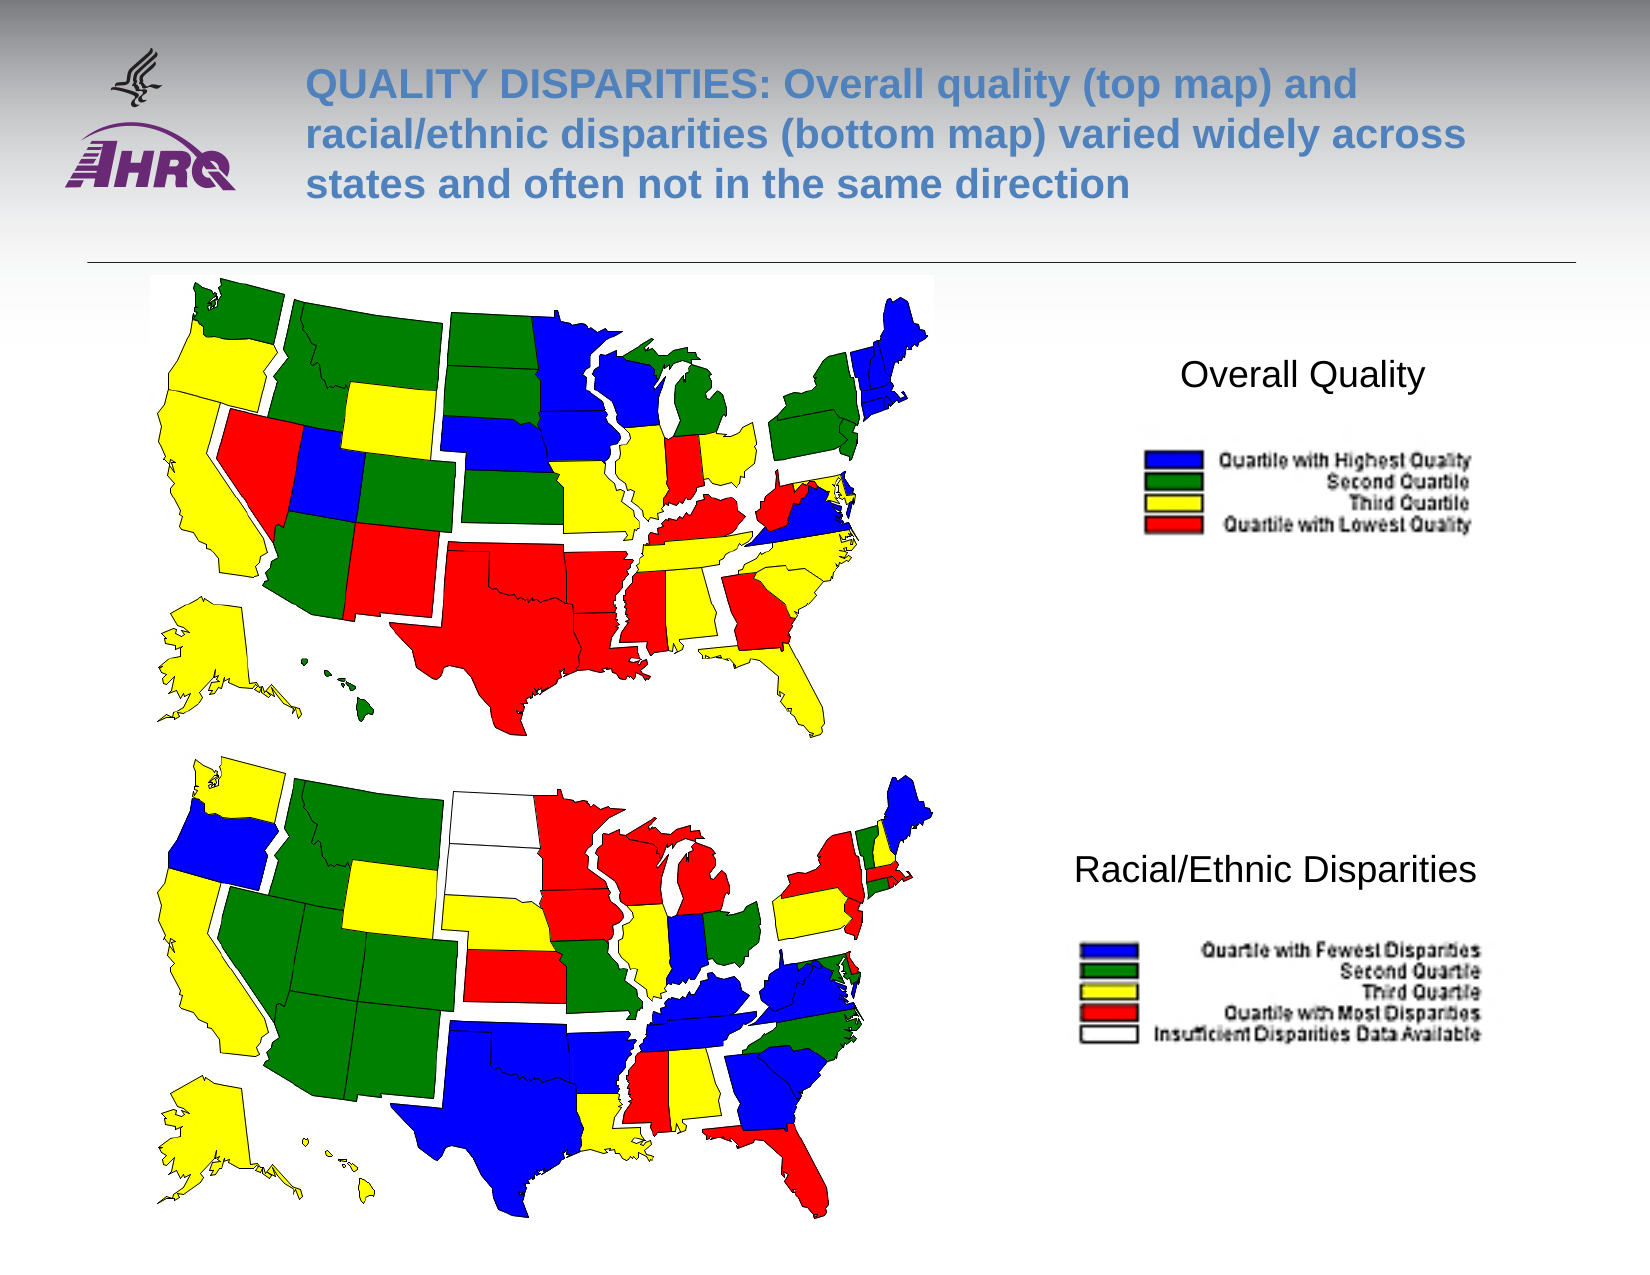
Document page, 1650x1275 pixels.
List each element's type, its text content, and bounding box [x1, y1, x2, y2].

text_box Racial/Ethnic Disparities [1050, 837, 1501, 898]
picture [0, 0, 1650, 1275]
text_box Overall Quality [1118, 342, 1488, 403]
title QUALITY DISPARITIES: Overall quality (top map) and racial/ethnic disparities (bottom map) varied widely across states and often not in the same direction [288, 51, 1568, 213]
